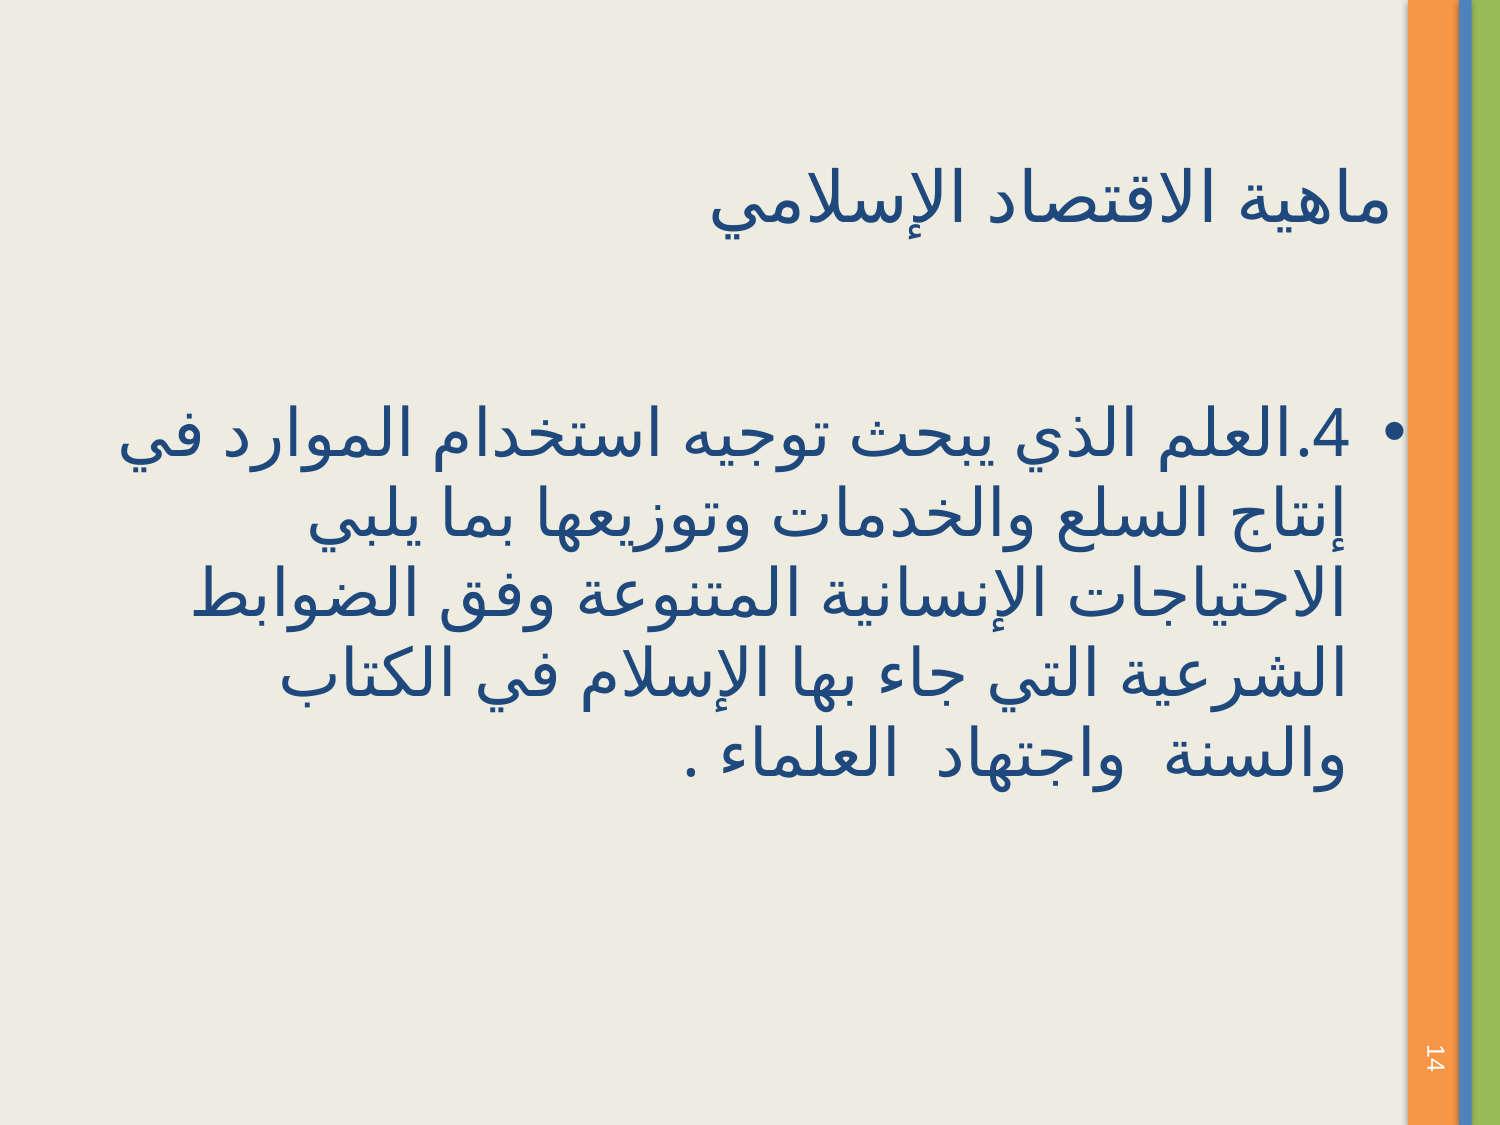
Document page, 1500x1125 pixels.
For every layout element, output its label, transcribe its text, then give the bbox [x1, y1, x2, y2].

slide_number 14 [1407, 928, 1468, 1088]
title ماهية الاقتصاد الإسلامي [58, 143, 1409, 331]
list 4. العلم الذي يبحث توجيه استخدام الموارد في إنتاج السلع والخدمات وتوزيعها بما يلبي الاحتياجات الإنسانية المتنوعة وفق الضوابط الشرعية التي جاء بها الإسلام في الكتاب والسنة واجتهاد العلماء . [70, 382, 1421, 917]
